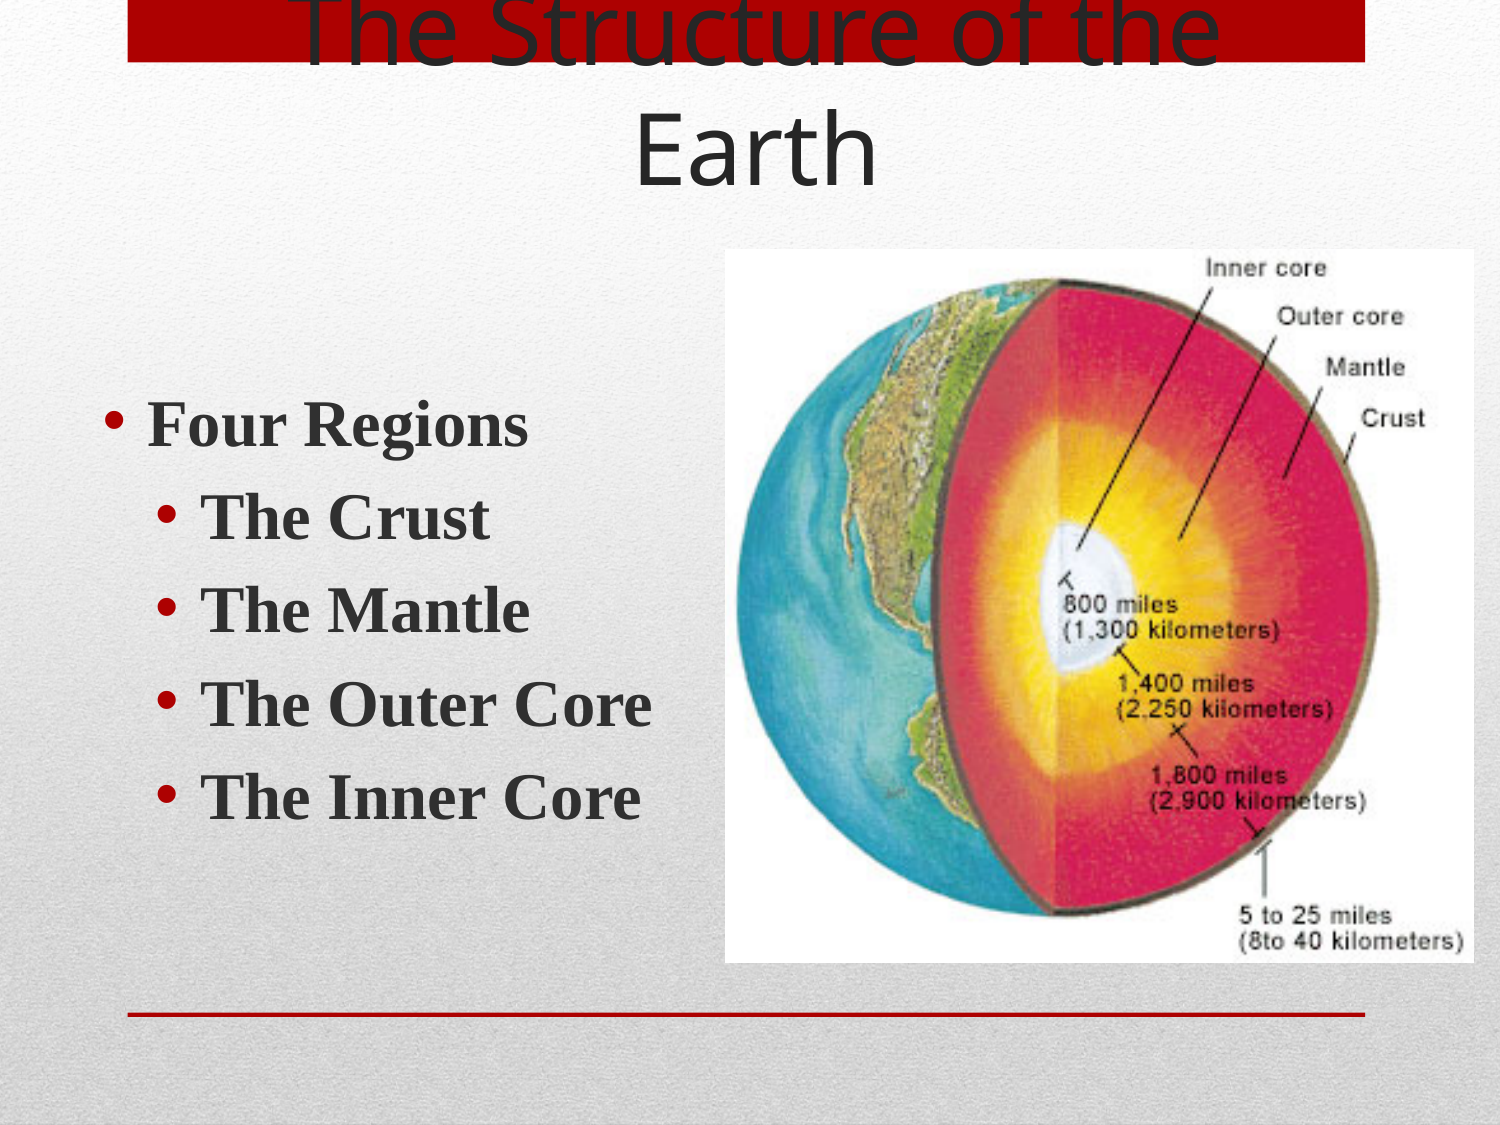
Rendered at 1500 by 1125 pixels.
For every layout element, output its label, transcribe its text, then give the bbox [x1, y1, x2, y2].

list Four Regions The Crust The Mantle The Outer Core The Inner Core [87, 234, 1213, 978]
picture [724, 249, 1474, 964]
title The Structure of the Earth [187, 24, 1325, 213]
